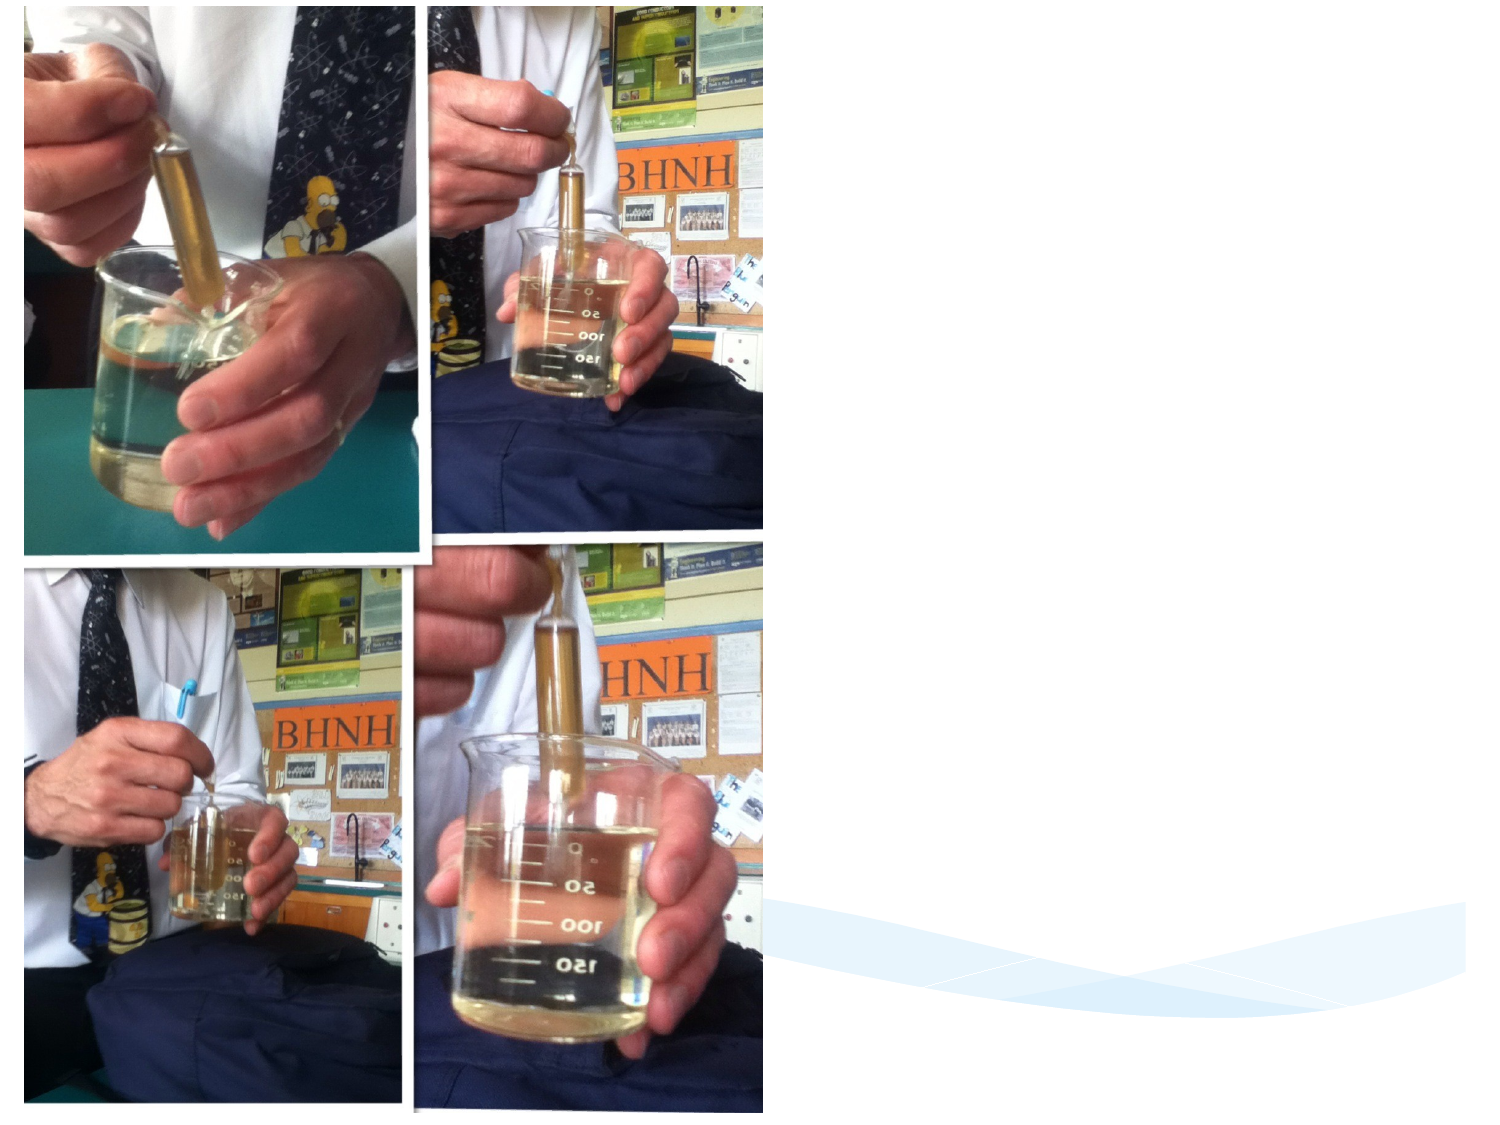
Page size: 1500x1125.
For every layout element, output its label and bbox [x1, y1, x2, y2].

picture [24, 5, 763, 1113]
